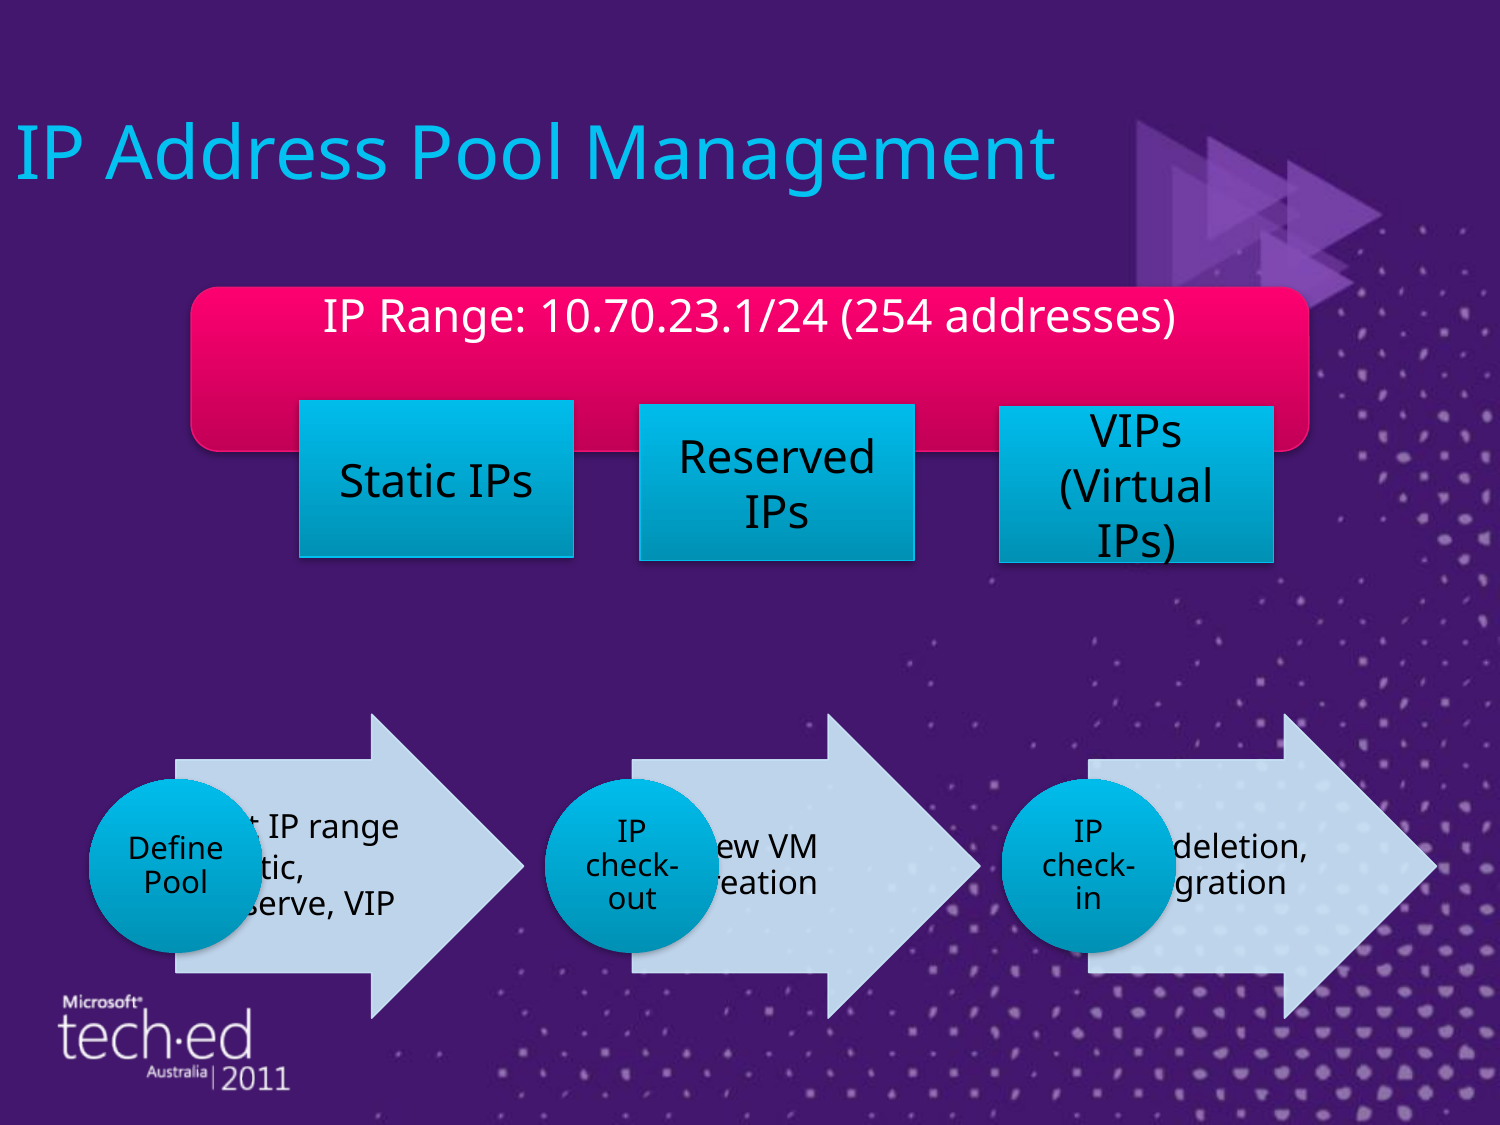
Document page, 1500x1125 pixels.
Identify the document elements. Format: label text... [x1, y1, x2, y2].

text_box Static IPs [299, 400, 574, 558]
picture [0, 0, 1500, 1125]
title IP Address Pool Management [0, 55, 1350, 244]
text_box IP Range: 10.70.23.1/24 (254 addresses) [190, 286, 1310, 452]
text_box Reserved IPs [639, 404, 915, 561]
text_box VIPs (Virtual IPs) [999, 406, 1274, 563]
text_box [88, 637, 1438, 1095]
